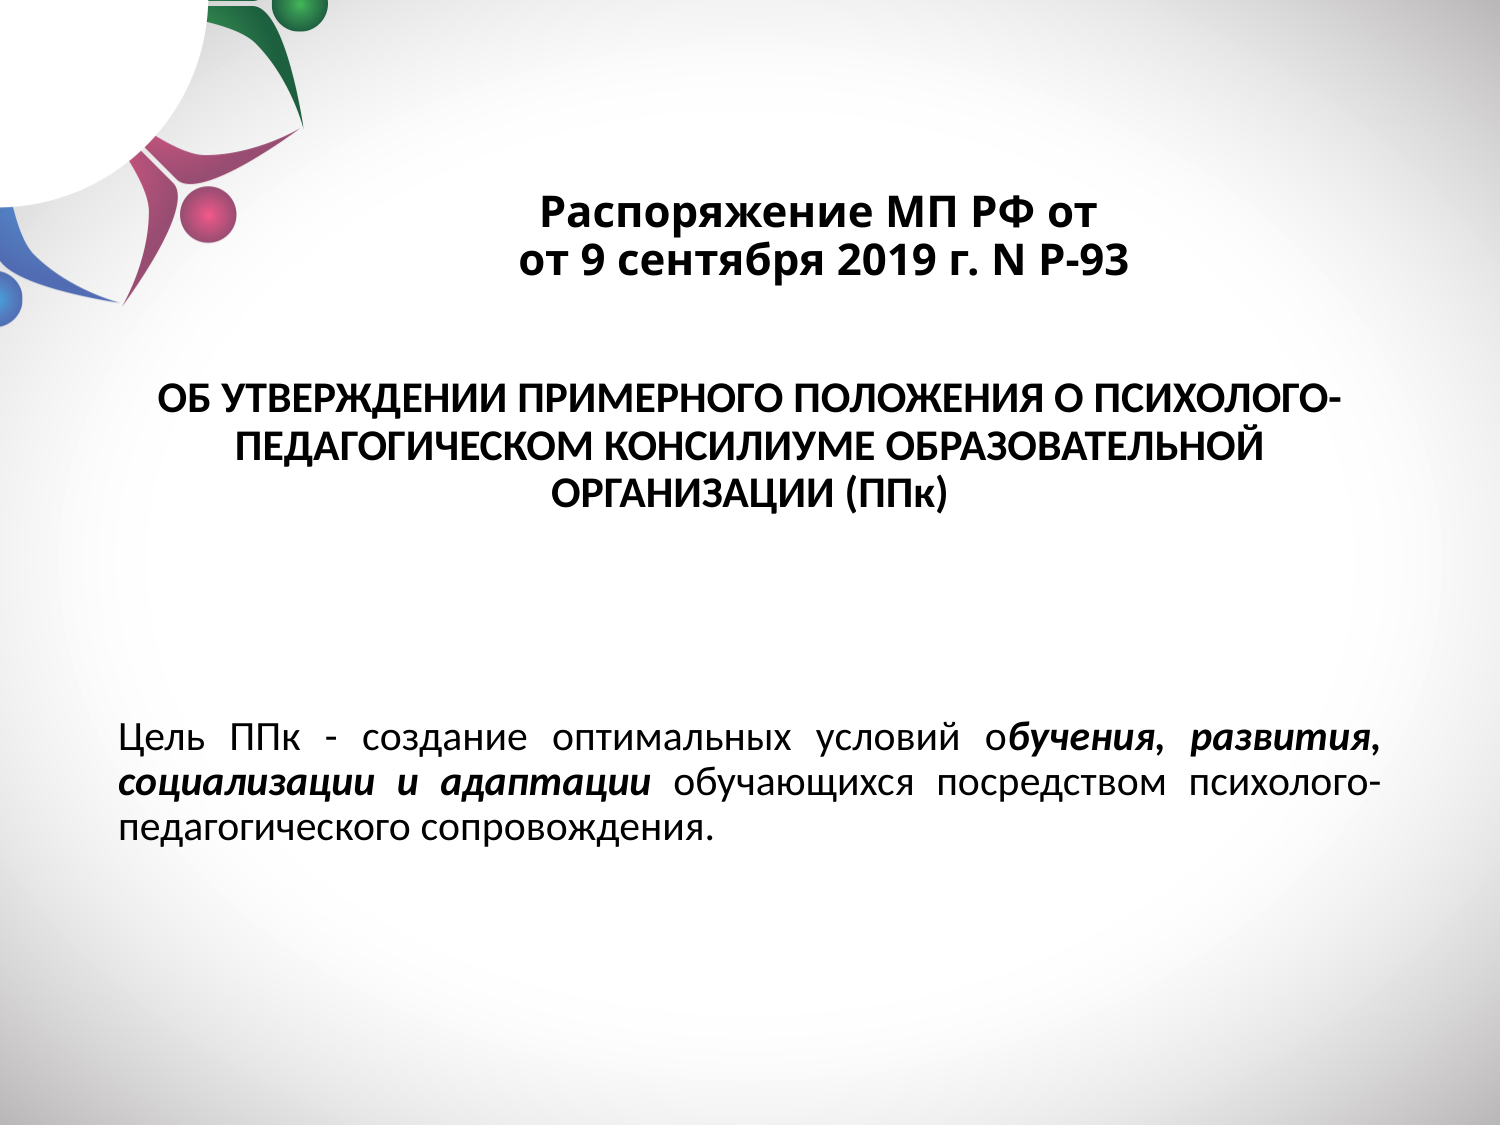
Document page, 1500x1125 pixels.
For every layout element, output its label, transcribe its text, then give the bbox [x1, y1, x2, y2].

list ОБ УТВЕРЖДЕНИИ ПРИМЕРНОГО ПОЛОЖЕНИЯ О ПСИХОЛОГО-ПЕДАГОГИЧЕСКОМ КОНСИЛИУМЕ ОБРАЗОВАТЕЛЬНОЙ ОРГАНИЗАЦИИ (ППк) Цель ППк - создание оптимальных условий обучения, развития, социализации и адаптации обучающихся посредством психолого-педагогического сопровождения. [103, 299, 1397, 1014]
picture [0, 0, 1500, 1125]
title Распоряжение МП РФ от от 9 сентября 2019 г. N Р-93 [276, 184, 1373, 299]
